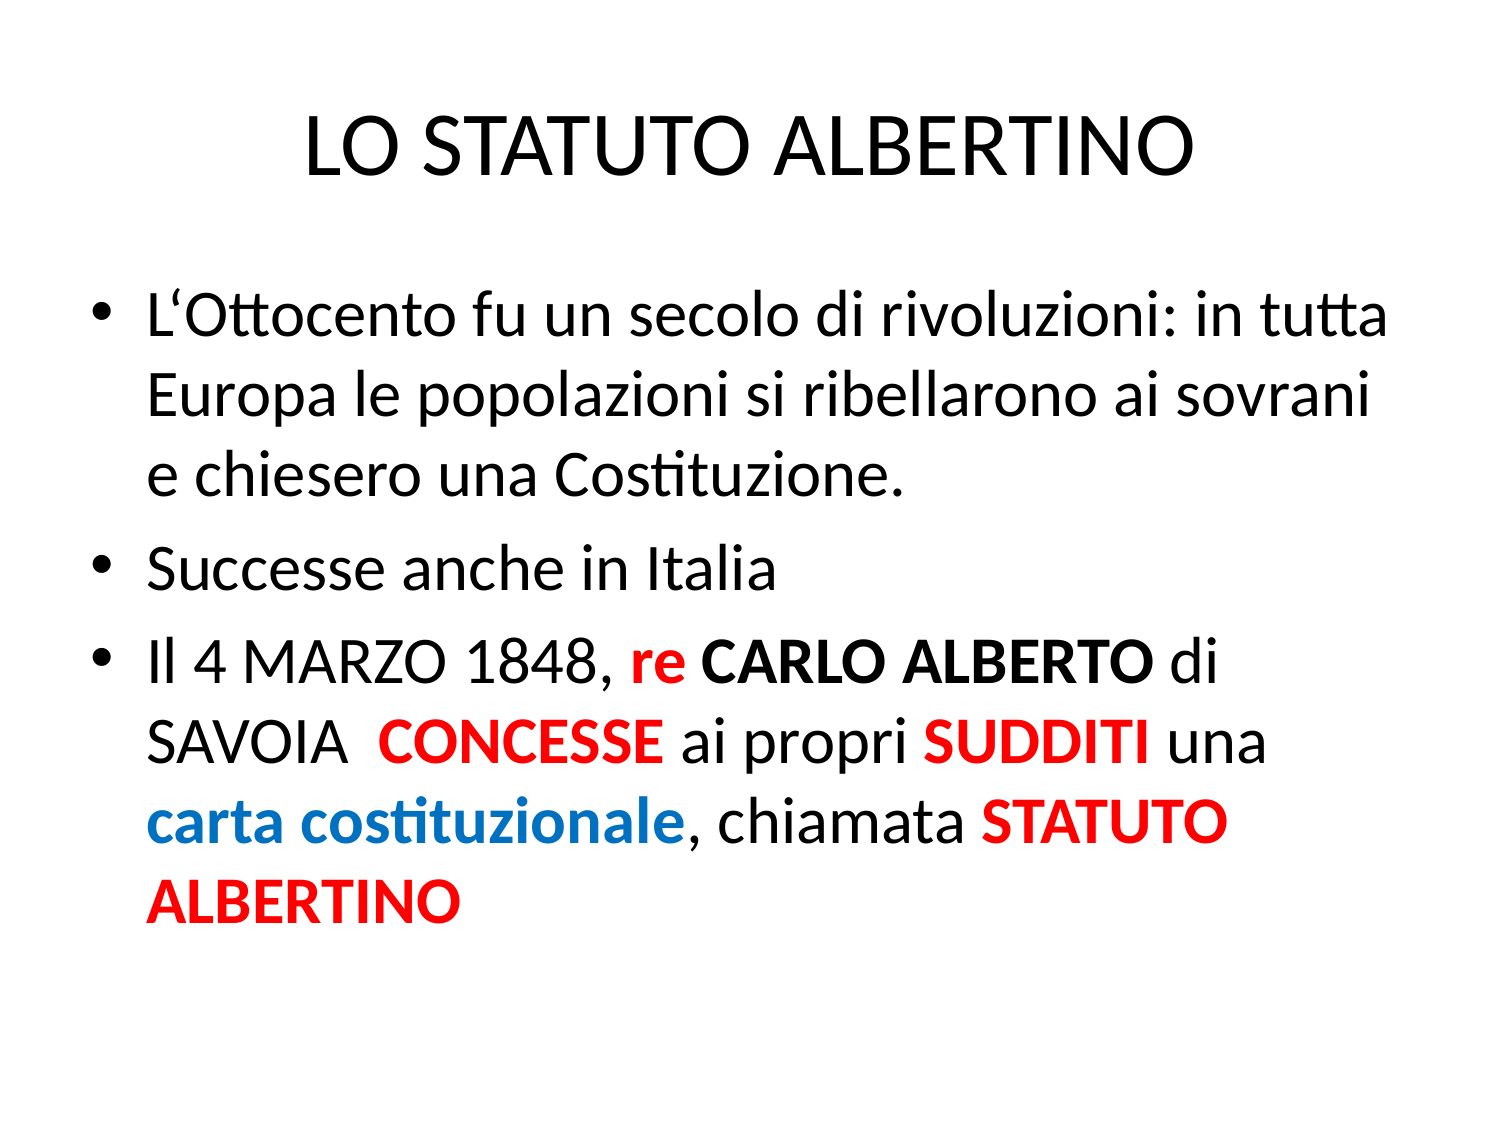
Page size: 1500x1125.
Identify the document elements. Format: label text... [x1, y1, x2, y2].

list L‘Ottocento fu un secolo di rivoluzioni: in tutta Europa le popolazioni si ribellarono ai sovrani e chiesero una Costituzione. Successe anche in Italia Il 4 MARZO 1848, re CARLO ALBERTO di SAVOIA CONCESSE ai propri SUDDITI una carta costituzionale, chiamata STATUTO ALBERTINO [75, 262, 1425, 1005]
title LO STATUTO ALBERTINO [75, 45, 1425, 233]
